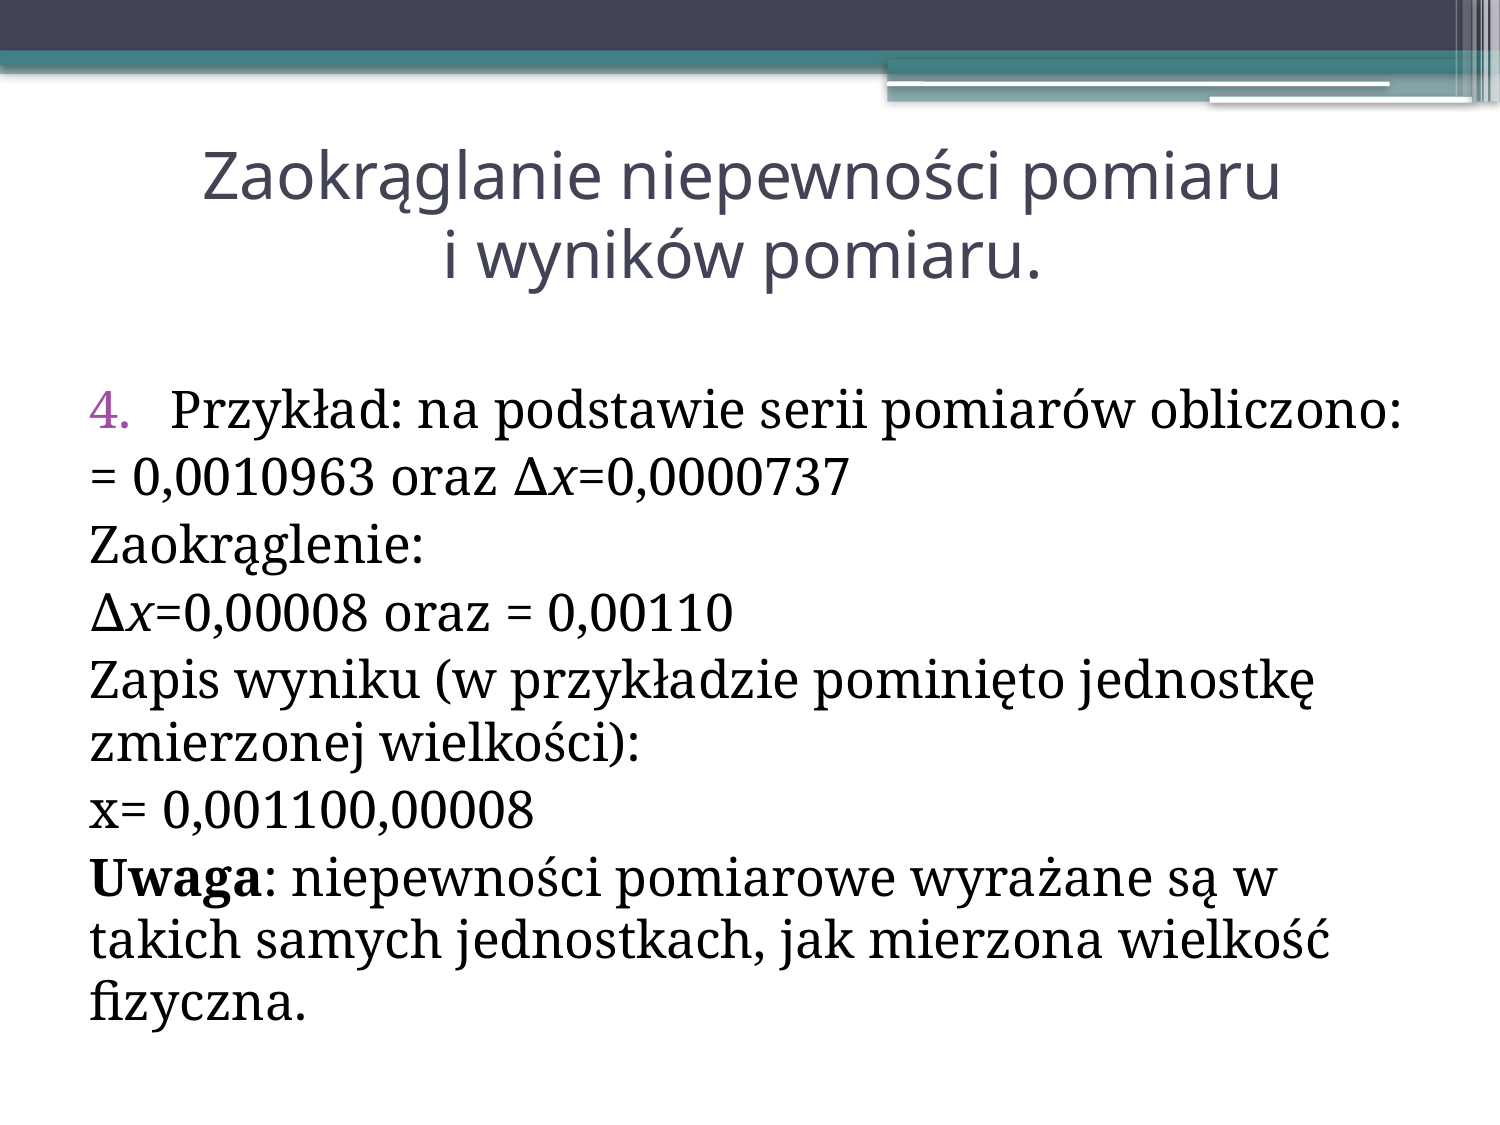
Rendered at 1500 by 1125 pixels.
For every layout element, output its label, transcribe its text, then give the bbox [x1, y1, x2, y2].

title Zaokrąglanie niepewności pomiaru i wyników pomiaru. [76, 125, 1427, 301]
